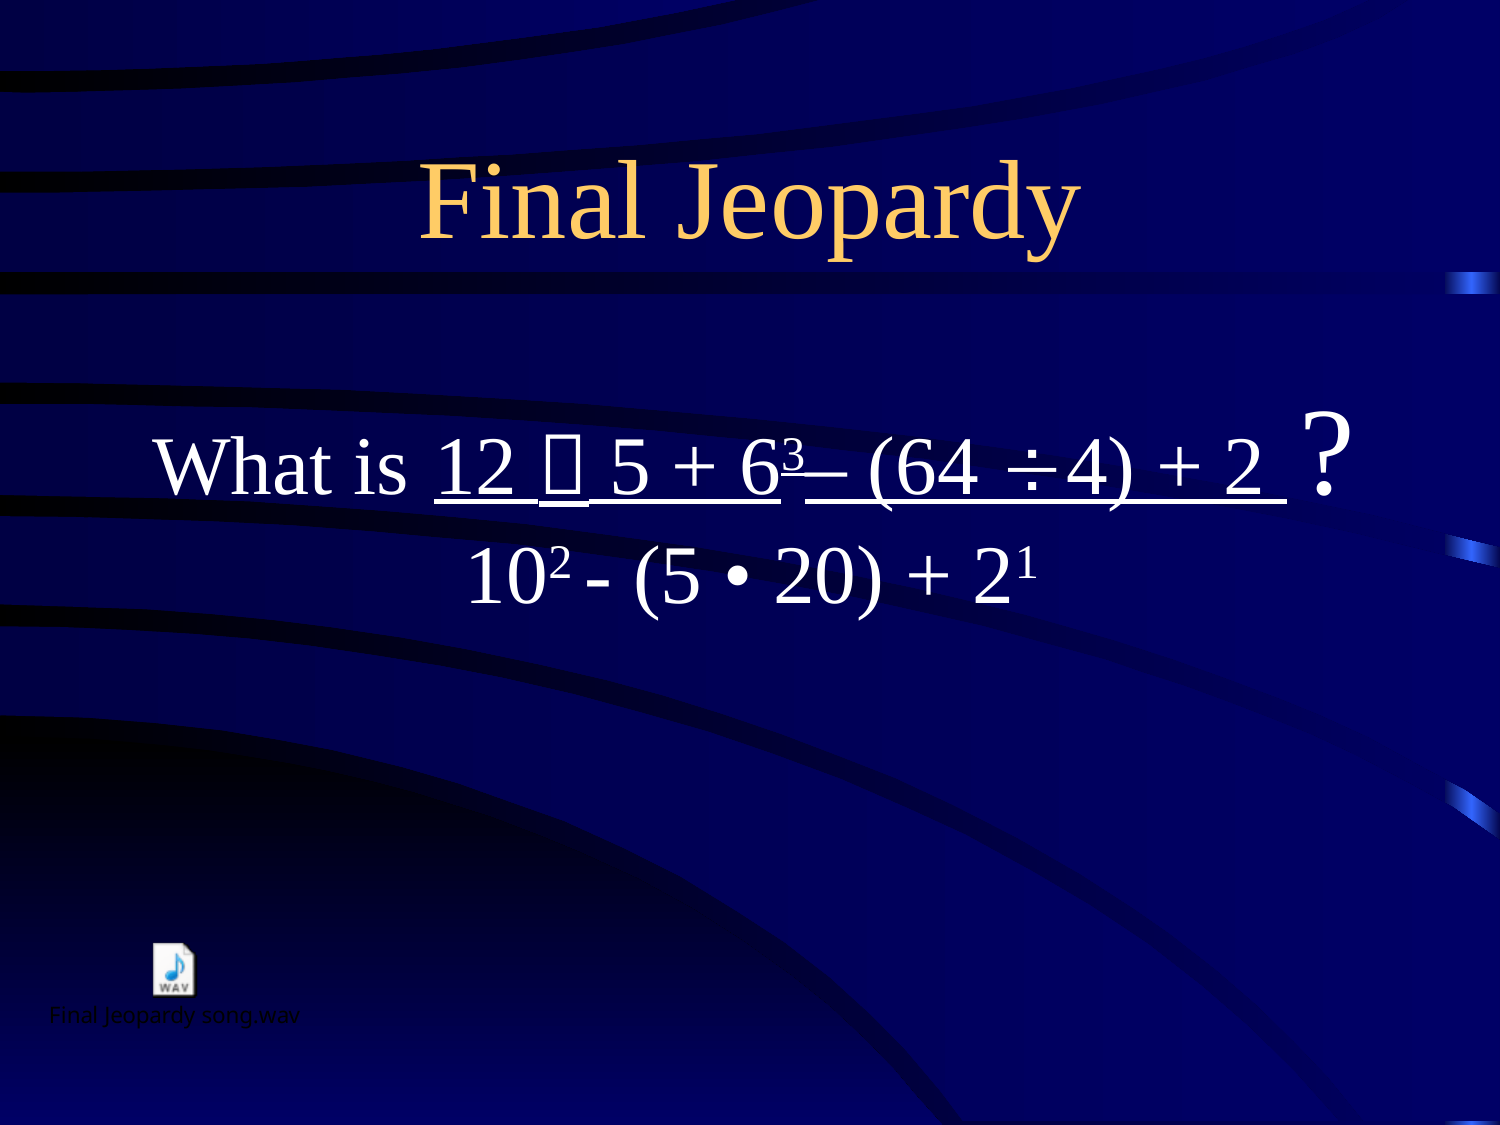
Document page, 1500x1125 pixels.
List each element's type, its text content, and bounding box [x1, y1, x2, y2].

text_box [24, 937, 326, 1039]
text_box What is 12  5 + 63– (64 4) + 2 ? 102 - (5 • 20) + 21 [137, 362, 1396, 628]
title Final Jeopardy [112, 99, 1388, 288]
